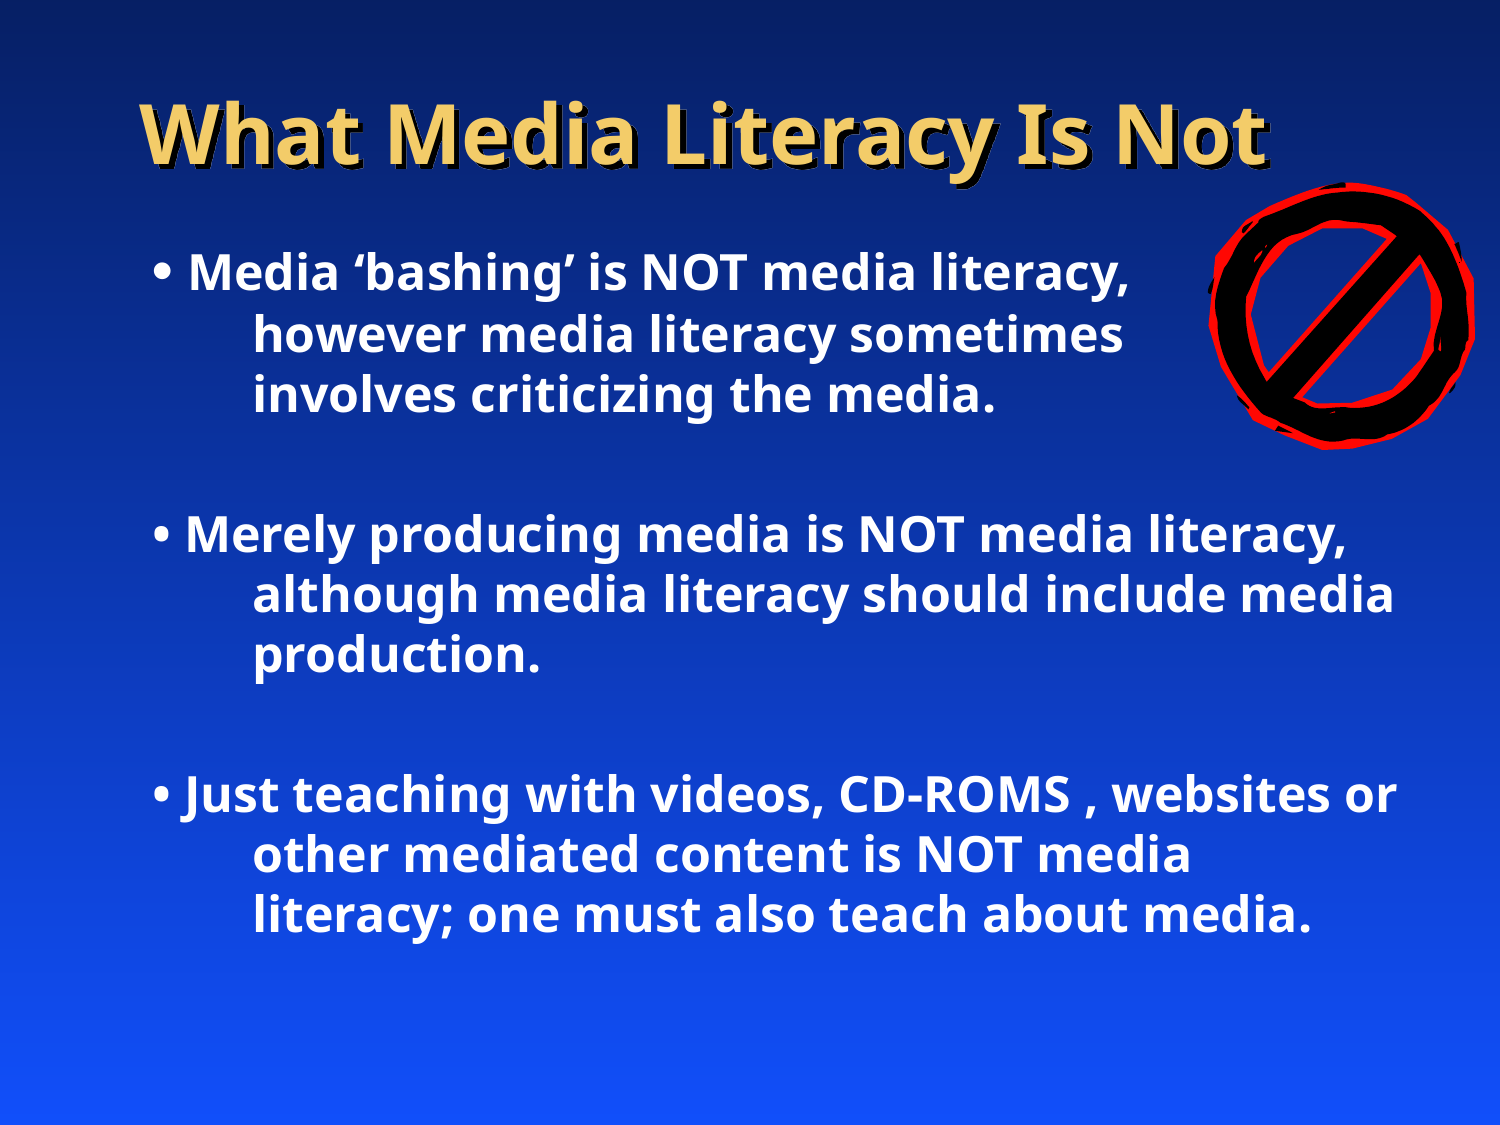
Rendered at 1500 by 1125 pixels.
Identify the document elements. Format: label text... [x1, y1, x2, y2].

title What Media Literacy Is Not [124, 36, 1392, 226]
picture [1207, 178, 1476, 451]
list • Media ‘bashing’ is NOT media literacy, however media literacy sometimes involves criticizing the media. • Merely producing media is NOT media literacy, although media literacy should include media production. • Just teaching with videos, CD-ROMS , websites or other mediated content is NOT media literacy; one must also teach about media. [136, 224, 1417, 1051]
